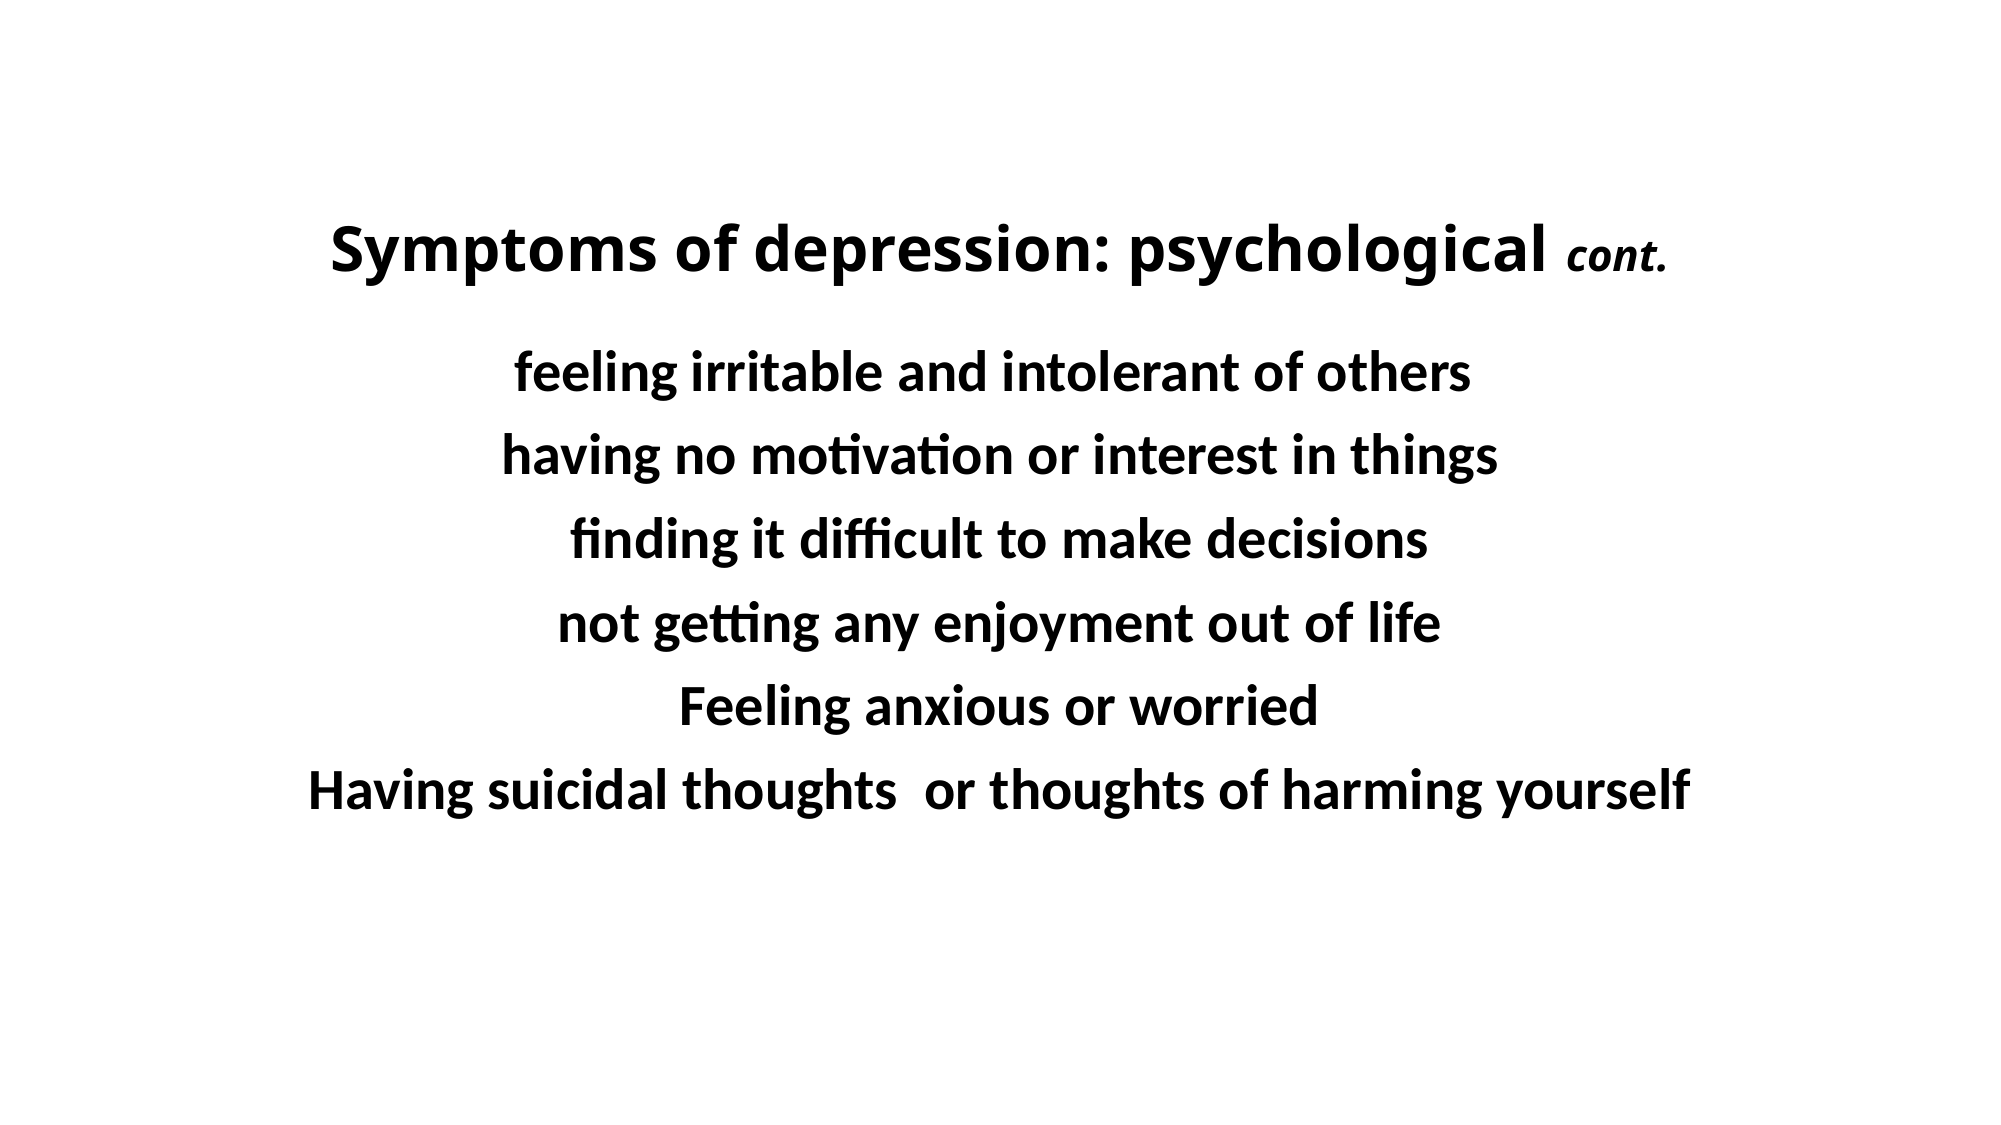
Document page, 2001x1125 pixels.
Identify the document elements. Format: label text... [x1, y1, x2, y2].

subtitle feeling irritable and intolerant of others having no motivation or interest in things finding it difficult to make decisions not getting any enjoyment out of life Feeling anxious or worried Having suicidal thoughts or thoughts of harming yourself [249, 333, 1750, 1034]
title Symptoms of depression: psychological cont. [249, 184, 1750, 292]
